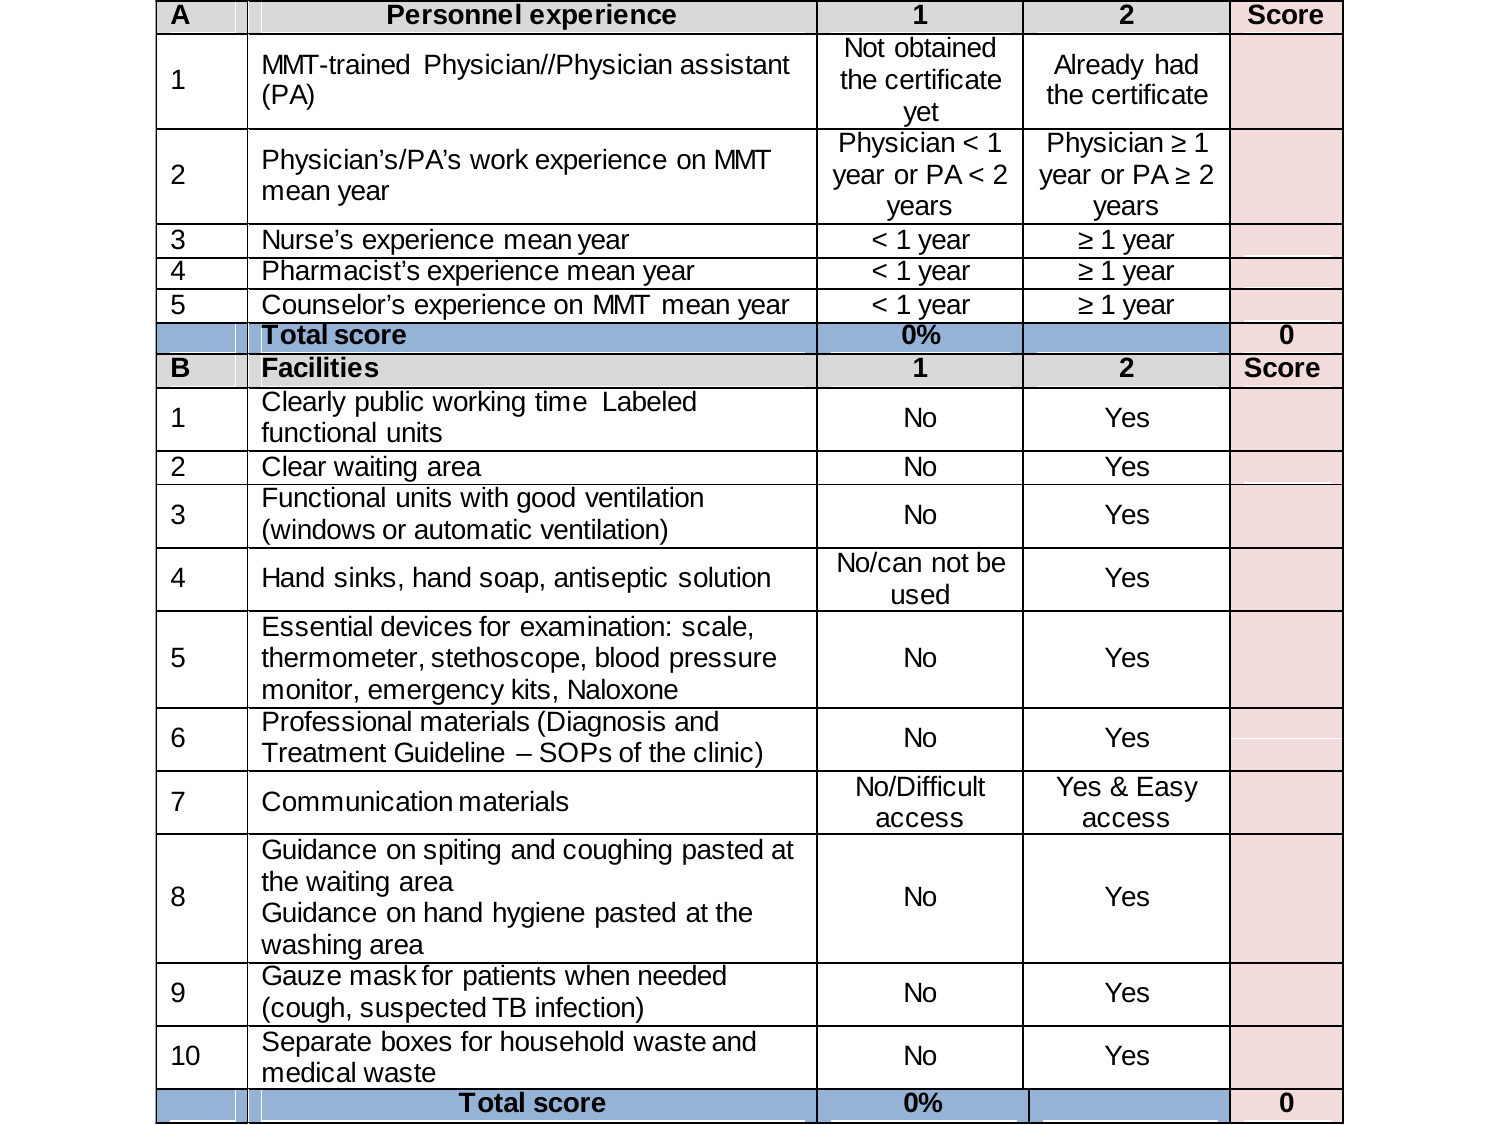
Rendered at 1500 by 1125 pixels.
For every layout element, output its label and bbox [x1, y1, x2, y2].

text_box [0, 0, 155, 1125]
picture [155, 0, 1345, 1125]
text_box [1345, 0, 1500, 1125]
